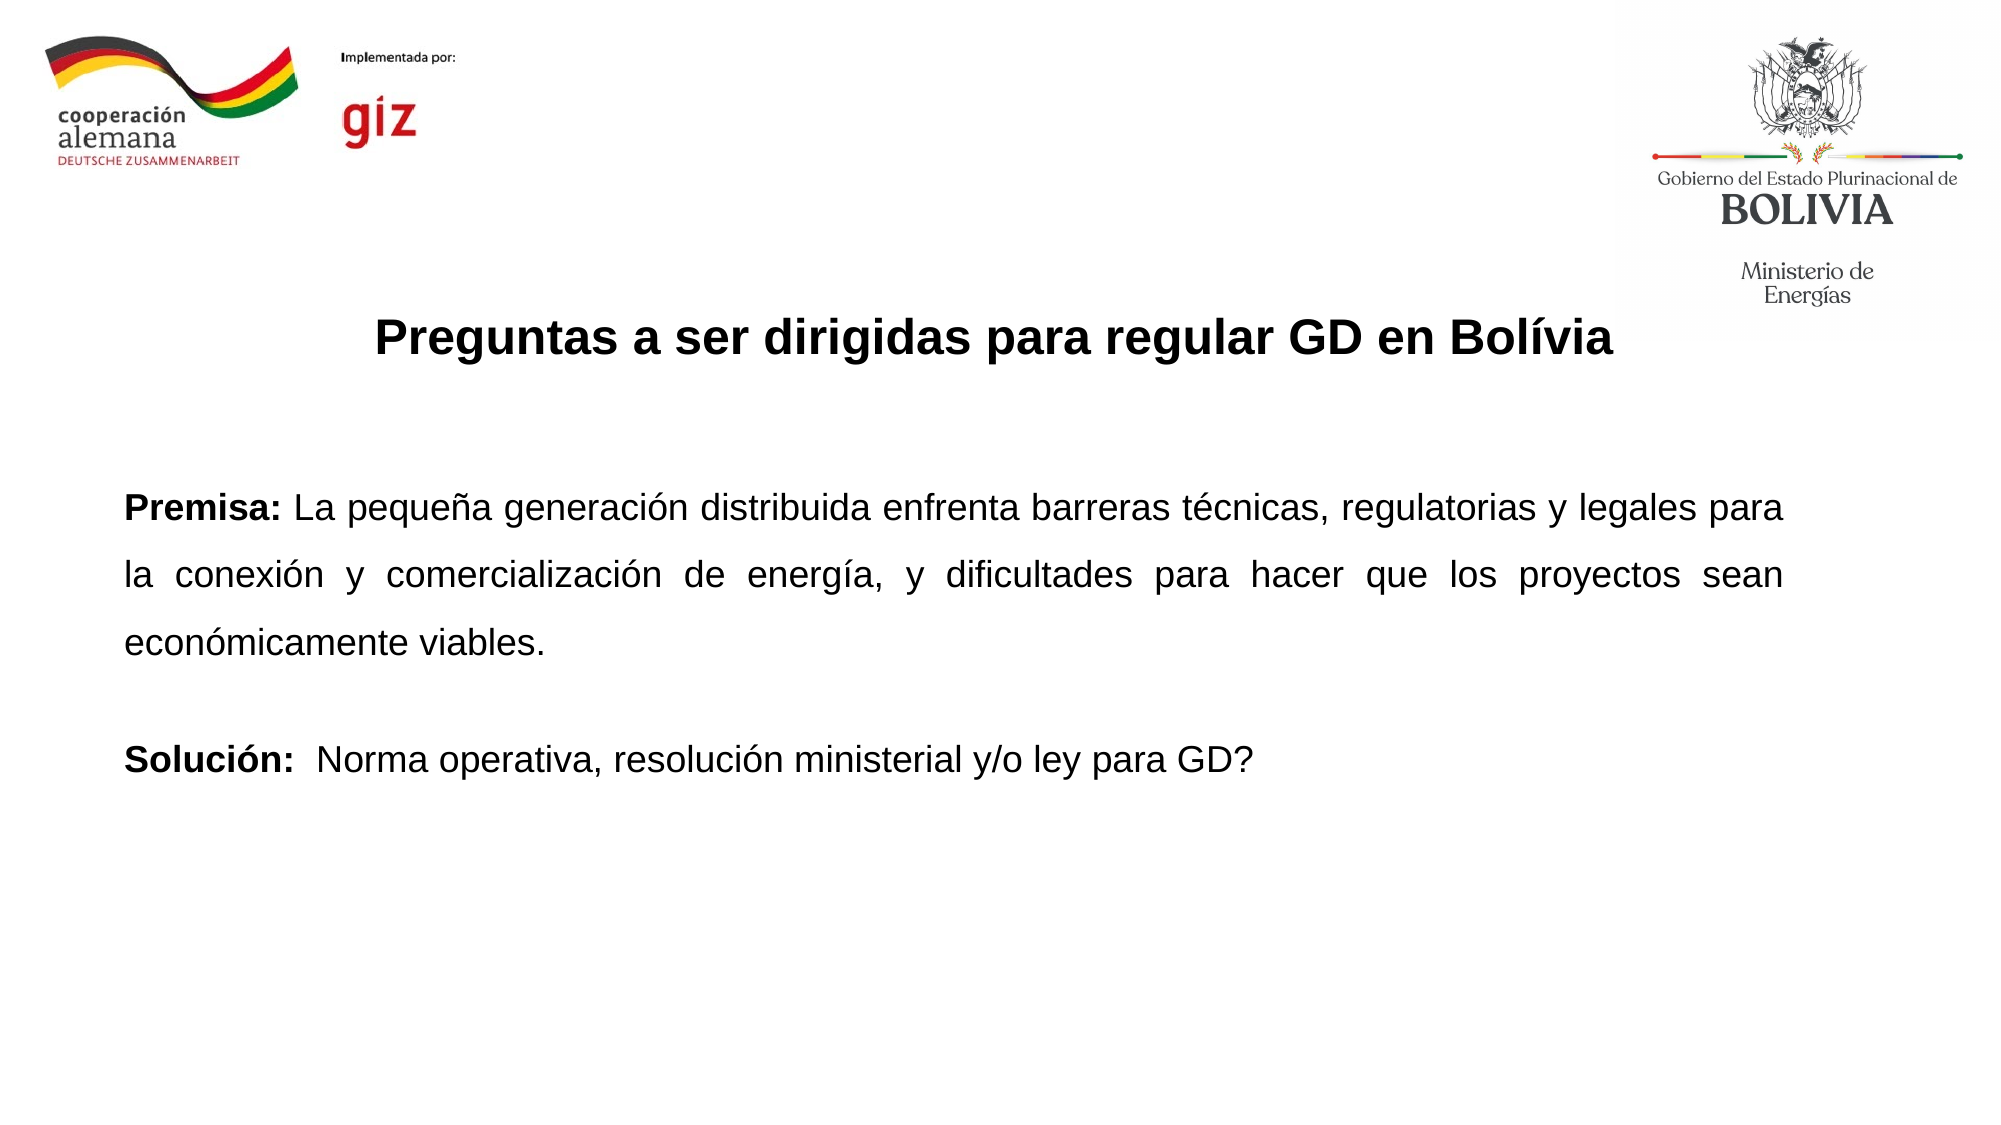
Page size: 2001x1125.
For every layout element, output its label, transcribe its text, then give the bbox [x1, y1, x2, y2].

text_box Premisa: La pequeña generación distribuida enfrenta barreras técnicas, regulatorias y legales para la conexión y comercialización de energía, y dificultades para hacer que los proyectos sean económicamente viables. Solución: Norma operativa, resolución ministerial y/o ley para GD? [109, 452, 1799, 1000]
picture [1615, 0, 2000, 341]
text_box Preguntas a ser dirigidas para regular GD en Bolívia [2, 293, 2000, 372]
picture [16, 0, 483, 199]
